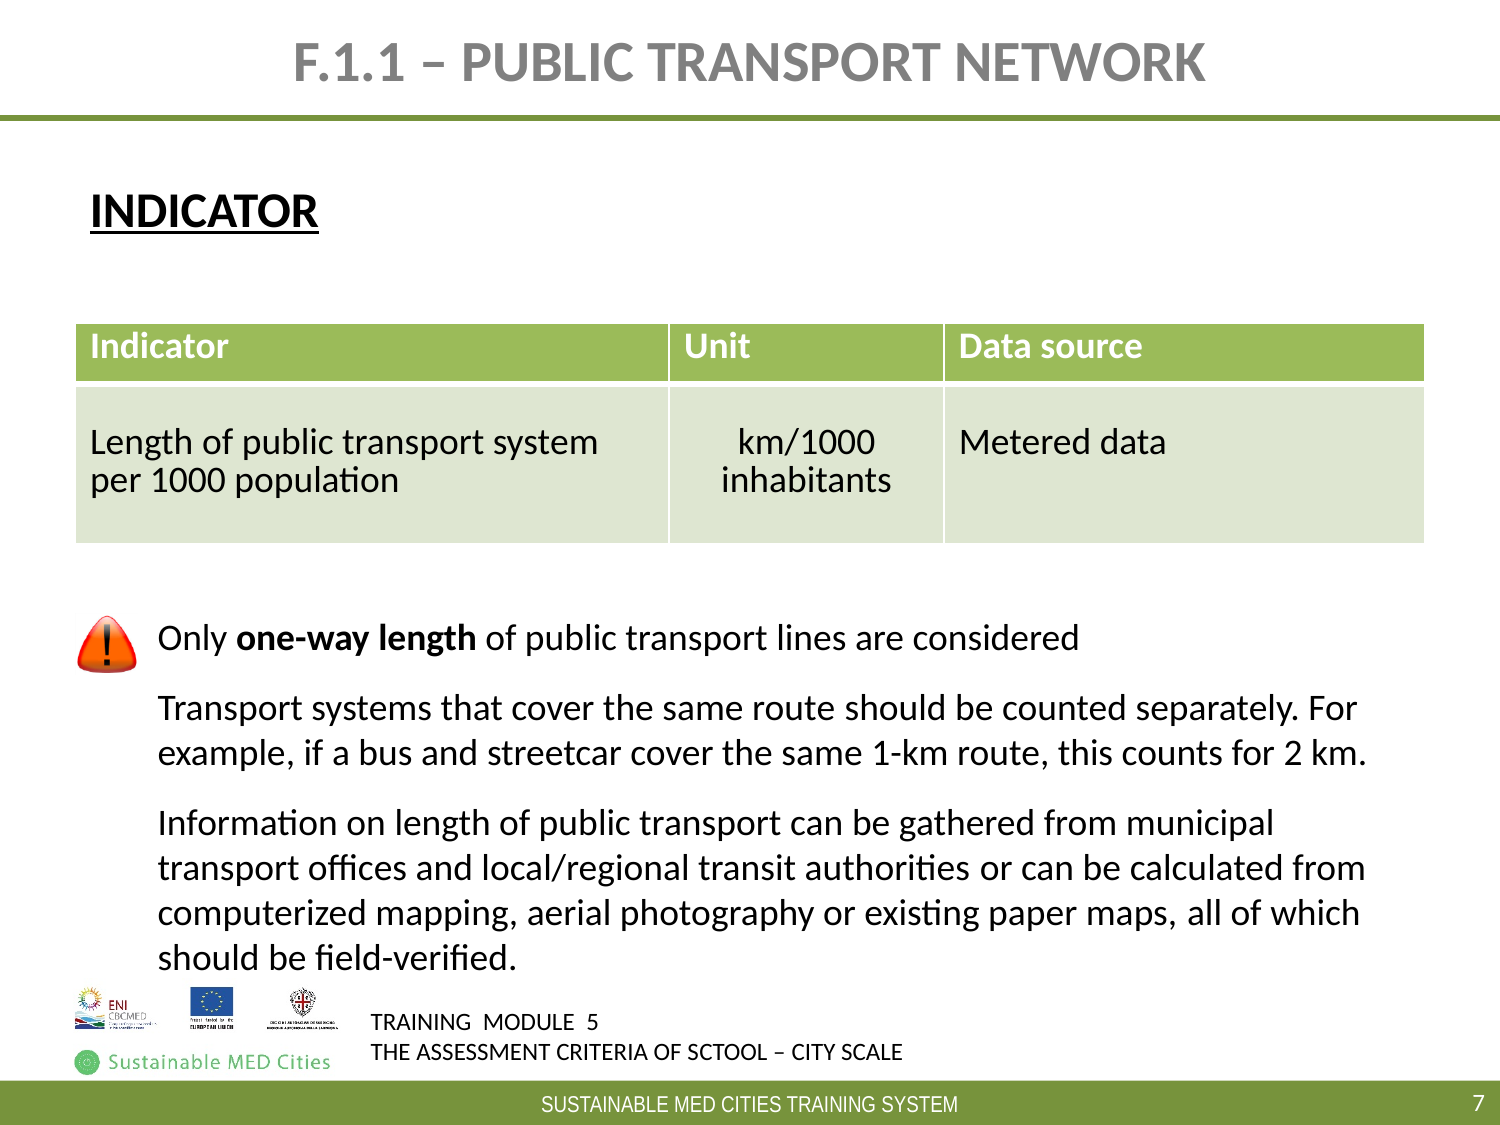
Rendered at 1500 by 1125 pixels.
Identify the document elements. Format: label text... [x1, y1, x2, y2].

table_cell km/1000 inhabitants [670, 387, 943, 543]
slide_number 7 [1149, 1078, 1500, 1125]
table_cell Length of public transport system per 1000 population [76, 387, 668, 543]
picture [62, 978, 356, 1080]
list INDICATOR [75, 170, 1425, 270]
text_box Only one-way length of public transport lines are considered Transport systems that cover the same route should be counted separately. For example, if a bus and streetcar cover the same 1-km route, this counts for 2 km. Information on length of public transport can be gathered from municipal transport offices and local/regional transit authorities or can be calculated from computerized mapping, aerial photography or existing paper maps, all of which should be field-verified. [142, 605, 1425, 986]
table_header Data source [945, 324, 1424, 381]
table_header Indicator [76, 324, 668, 381]
title F.1.1 – PUBLIC TRANSPORT NETWORK [0, 0, 1500, 117]
table_header Unit [670, 324, 943, 381]
table_cell Metered data [945, 387, 1424, 543]
picture [74, 613, 138, 675]
